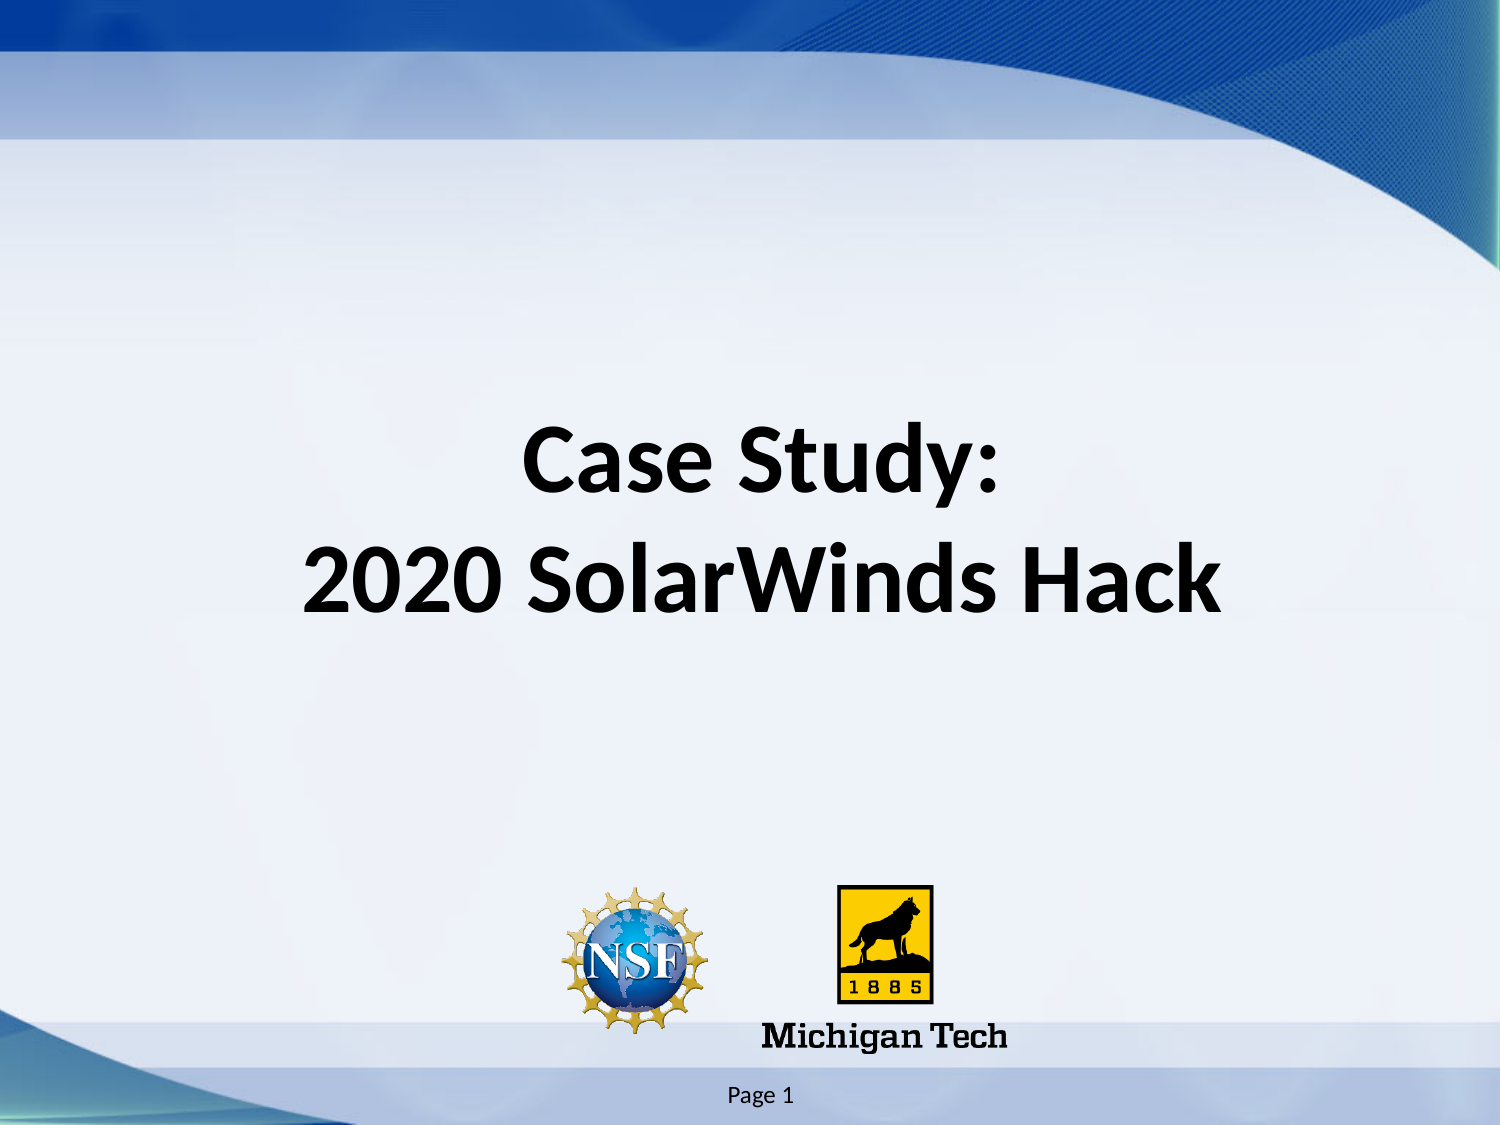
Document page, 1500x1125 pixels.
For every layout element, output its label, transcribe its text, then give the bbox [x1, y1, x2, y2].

picture [0, 0, 1500, 1125]
title Case Study: 2020 SolarWinds Hack [125, 249, 1400, 776]
